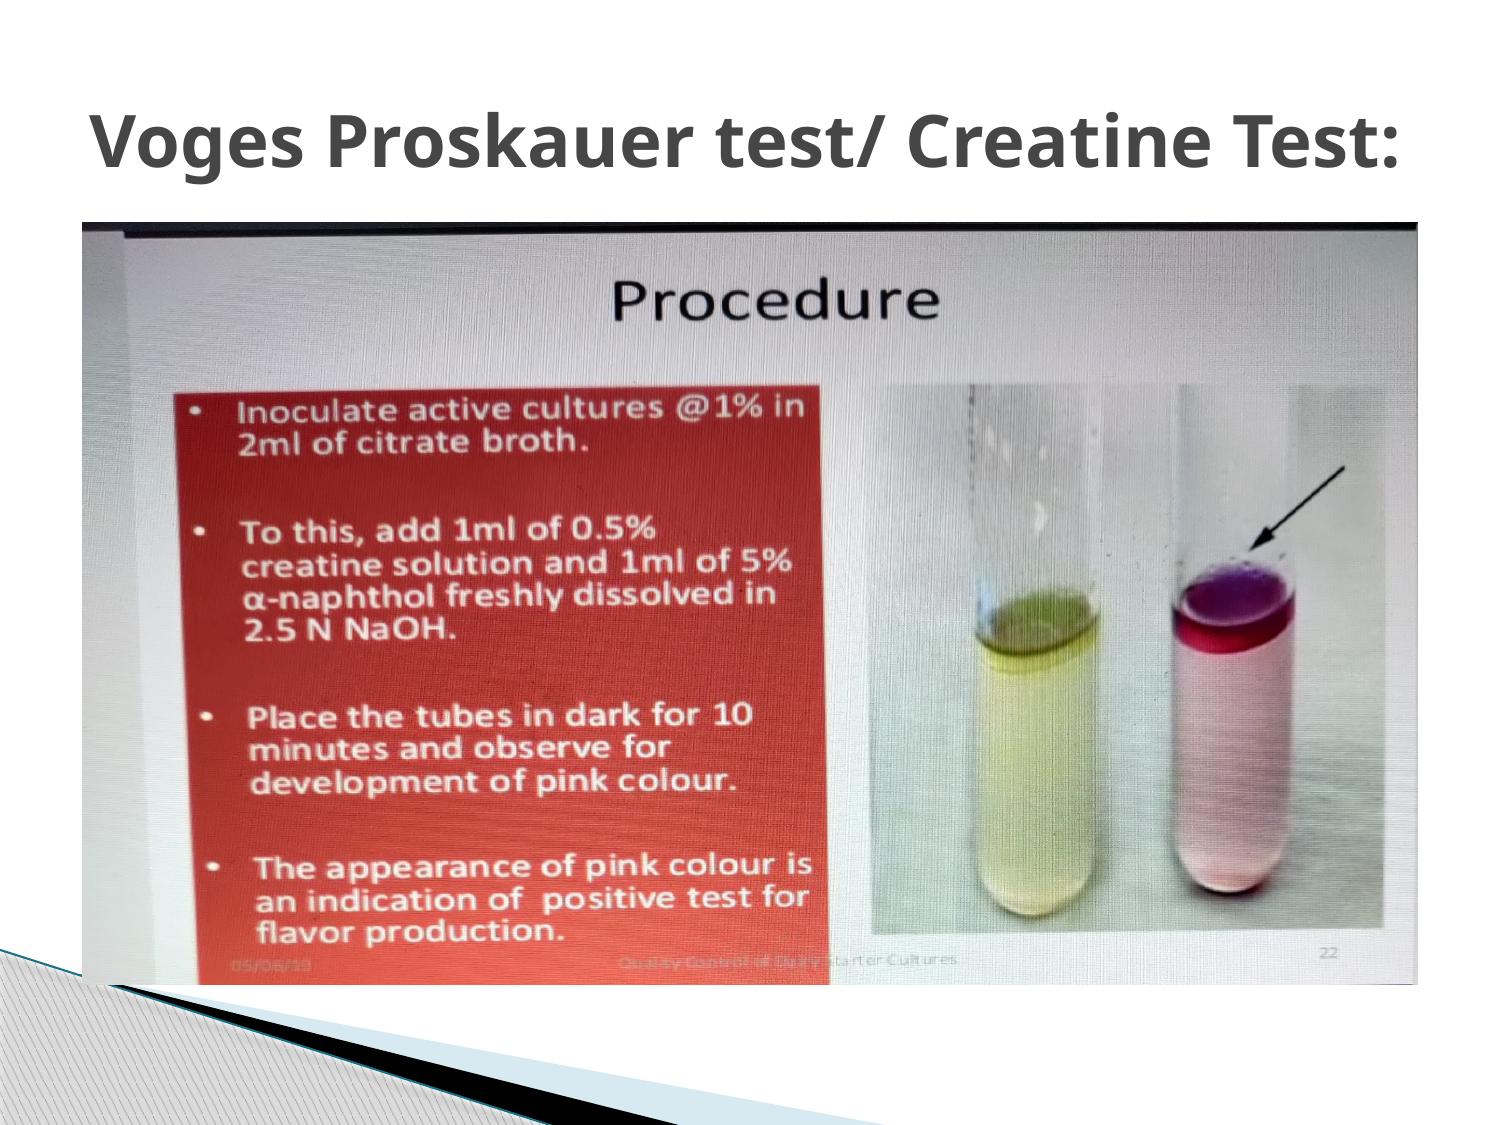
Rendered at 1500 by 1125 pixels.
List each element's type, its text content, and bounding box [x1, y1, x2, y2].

title Voges Proskauer test/ Creatine Test: [75, 45, 1425, 230]
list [81, 222, 1419, 985]
